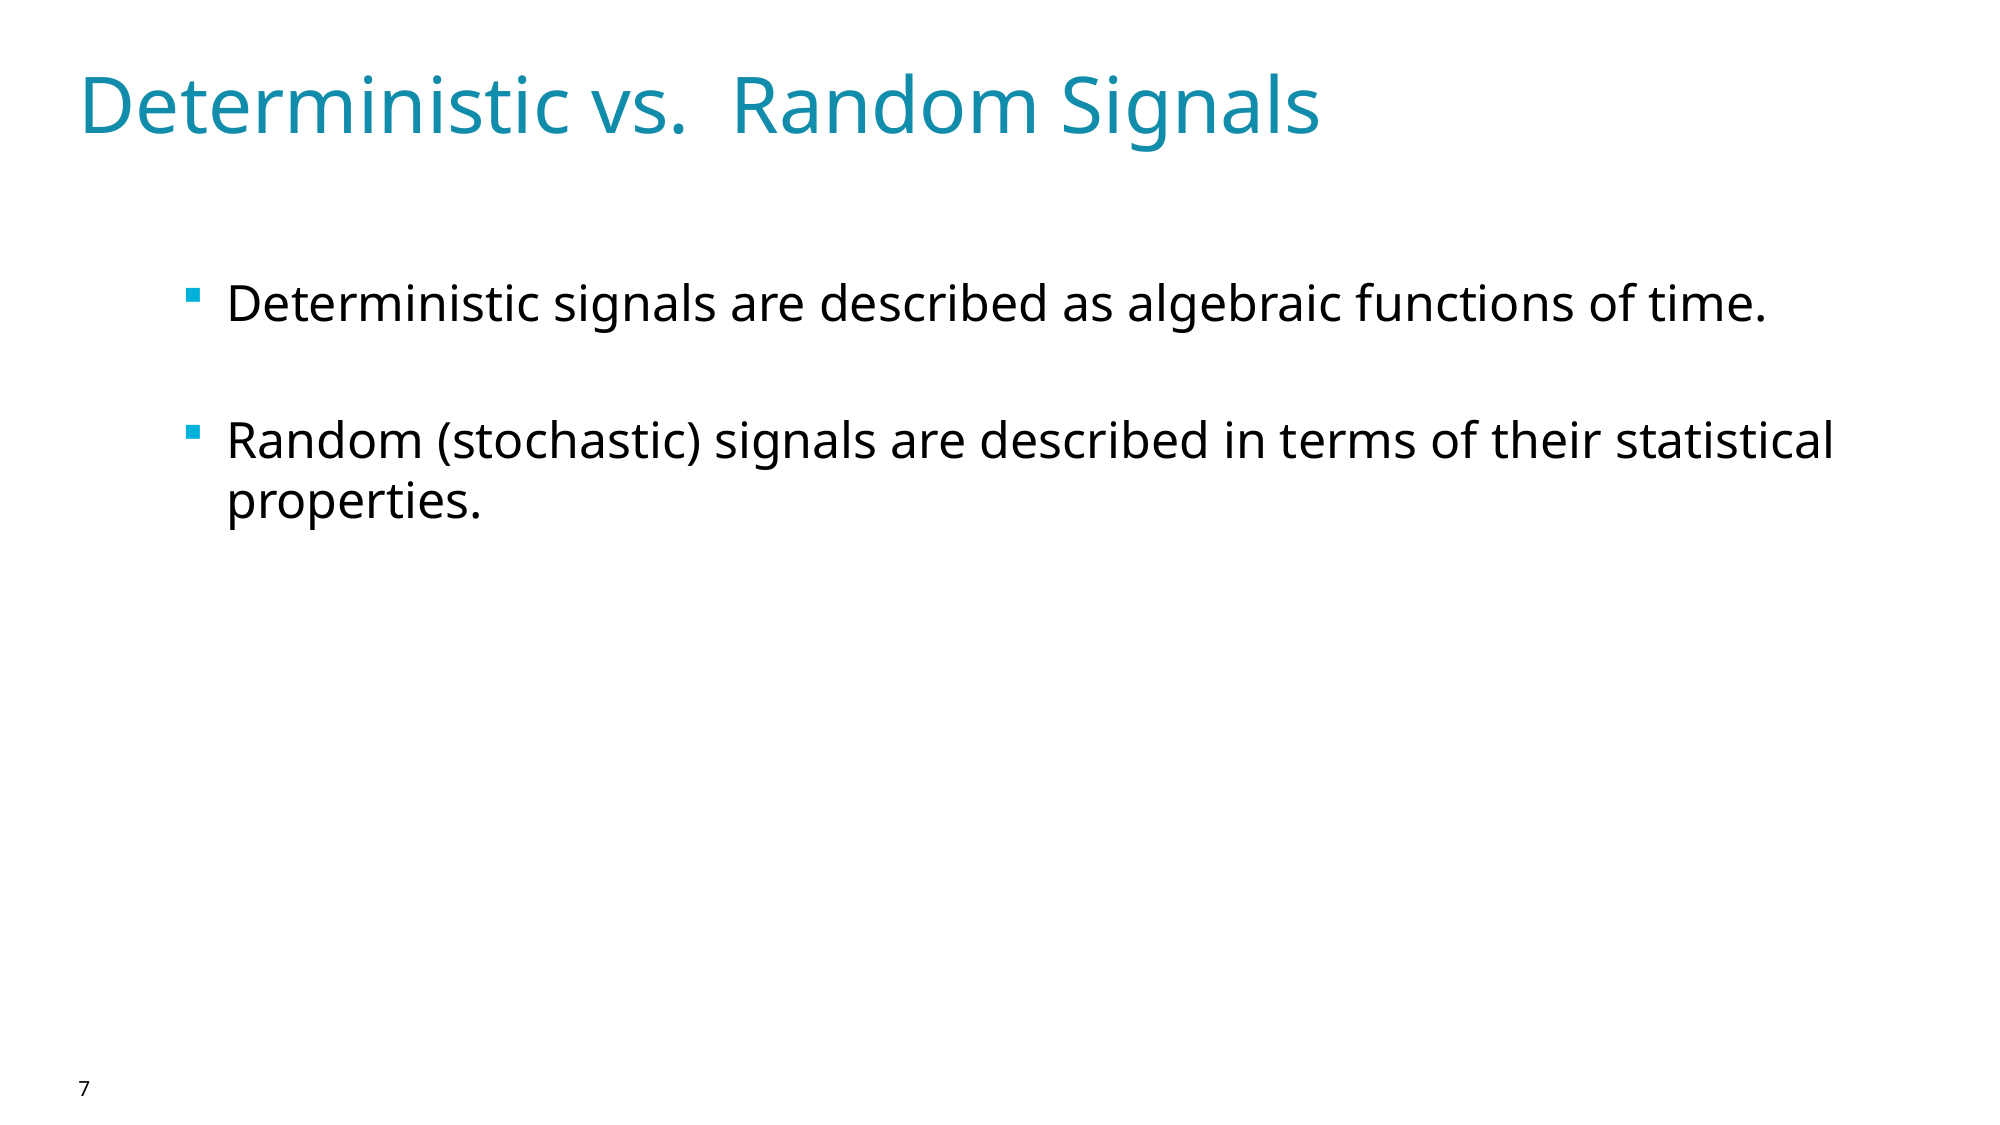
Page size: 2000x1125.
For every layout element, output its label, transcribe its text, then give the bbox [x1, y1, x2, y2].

title Deterministic vs. Random Signals [78, 55, 1910, 150]
text_box Deterministic signals are described as algebraic functions of time. Random (stochastic) signals are described in terms of their statistical properties. [167, 263, 1950, 703]
